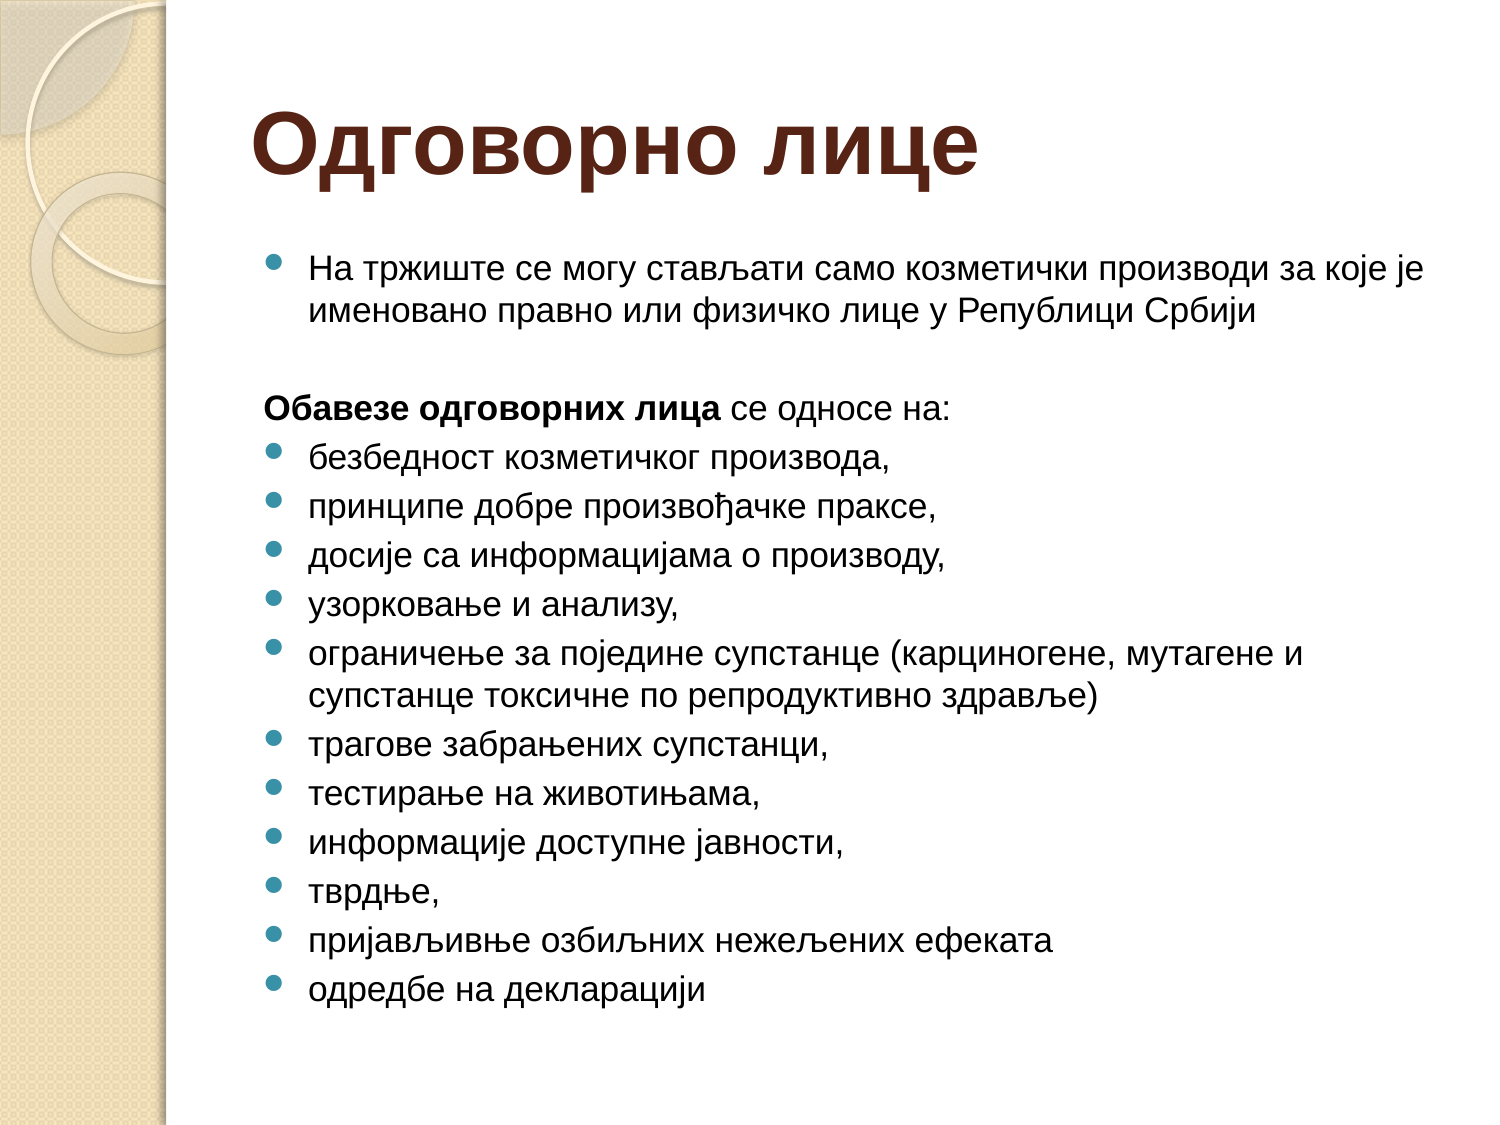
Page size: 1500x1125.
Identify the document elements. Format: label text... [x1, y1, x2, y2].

title Oдговорно лице [235, 45, 1466, 233]
list На тржиште се могу стављати само козметички производи за које је именовано правно или физичко лице у Републици Србији Обавезе одговорних лица се односе на: безбедност козметичког производа, принципе добре произвођачке праксе, досије са информацијама о производу, узорковање и анализу, ограничење за поједине супстанце (карциногене, мутагене и супстанце токсичне по репродуктивно здравље) трагове забрањених супстанци, тестирање на животињама, информације доступне јавности, тврдње, пријављивње озбиљних нежељених ефеката одредбе на декларацији [235, 237, 1466, 1025]
